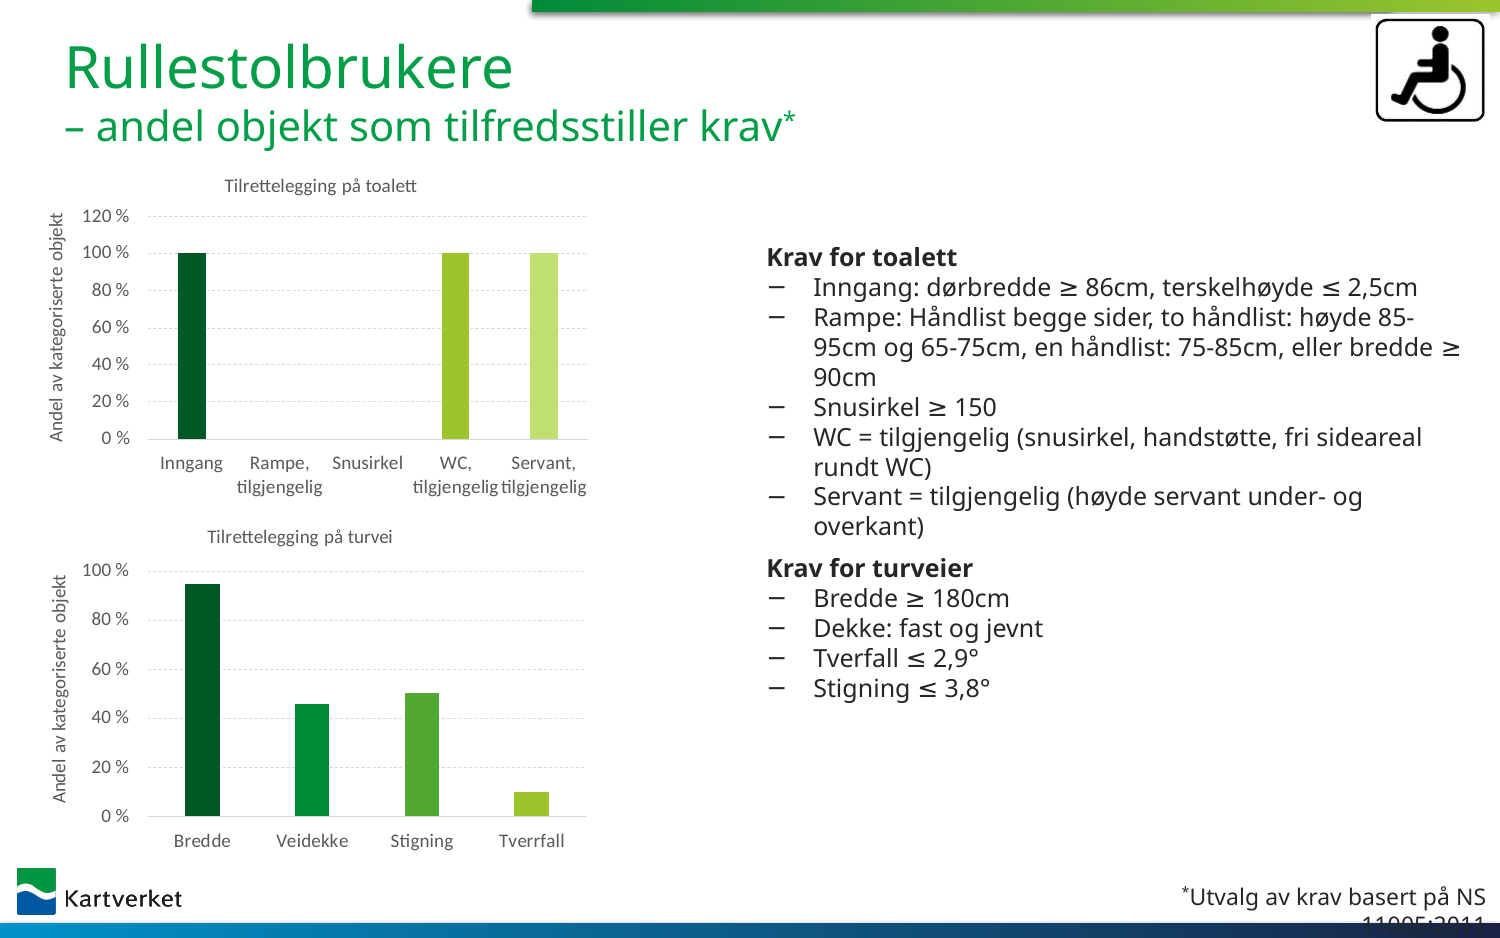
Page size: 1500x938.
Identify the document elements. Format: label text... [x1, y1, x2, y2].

picture [41, 520, 598, 859]
text_box *Utvalg av krav basert på NS 11005:2011 [1068, 873, 1500, 938]
text_box Krav for toalett Inngang: dørbredde ≥ 86cm, terskelhøyde ≤ 2,5cm Rampe: Håndlist begge sider, to håndlist: høyde 85-95cm og 65-75cm, en håndlist: 75-85cm, eller bredde ≥ 90cm Snusirkel ≥ 150 WC = tilgjengelig (snusirkel, handstøtte, fri sideareal rundt WC) Servant = tilgjengelig (høyde servant under- og overkant) [751, 234, 1483, 545]
text_box Krav for turveier Bredde ≥ 180cm Dekke: fast og jevnt Tverfall ≤ 2,9° Stigning ≤ 3,8° [751, 545, 1483, 710]
picture [41, 166, 599, 505]
text_box Rullestolbrukere – andel objekt som tilfredsstiller krav* [49, 14, 1431, 158]
picture [1371, 13, 1491, 127]
